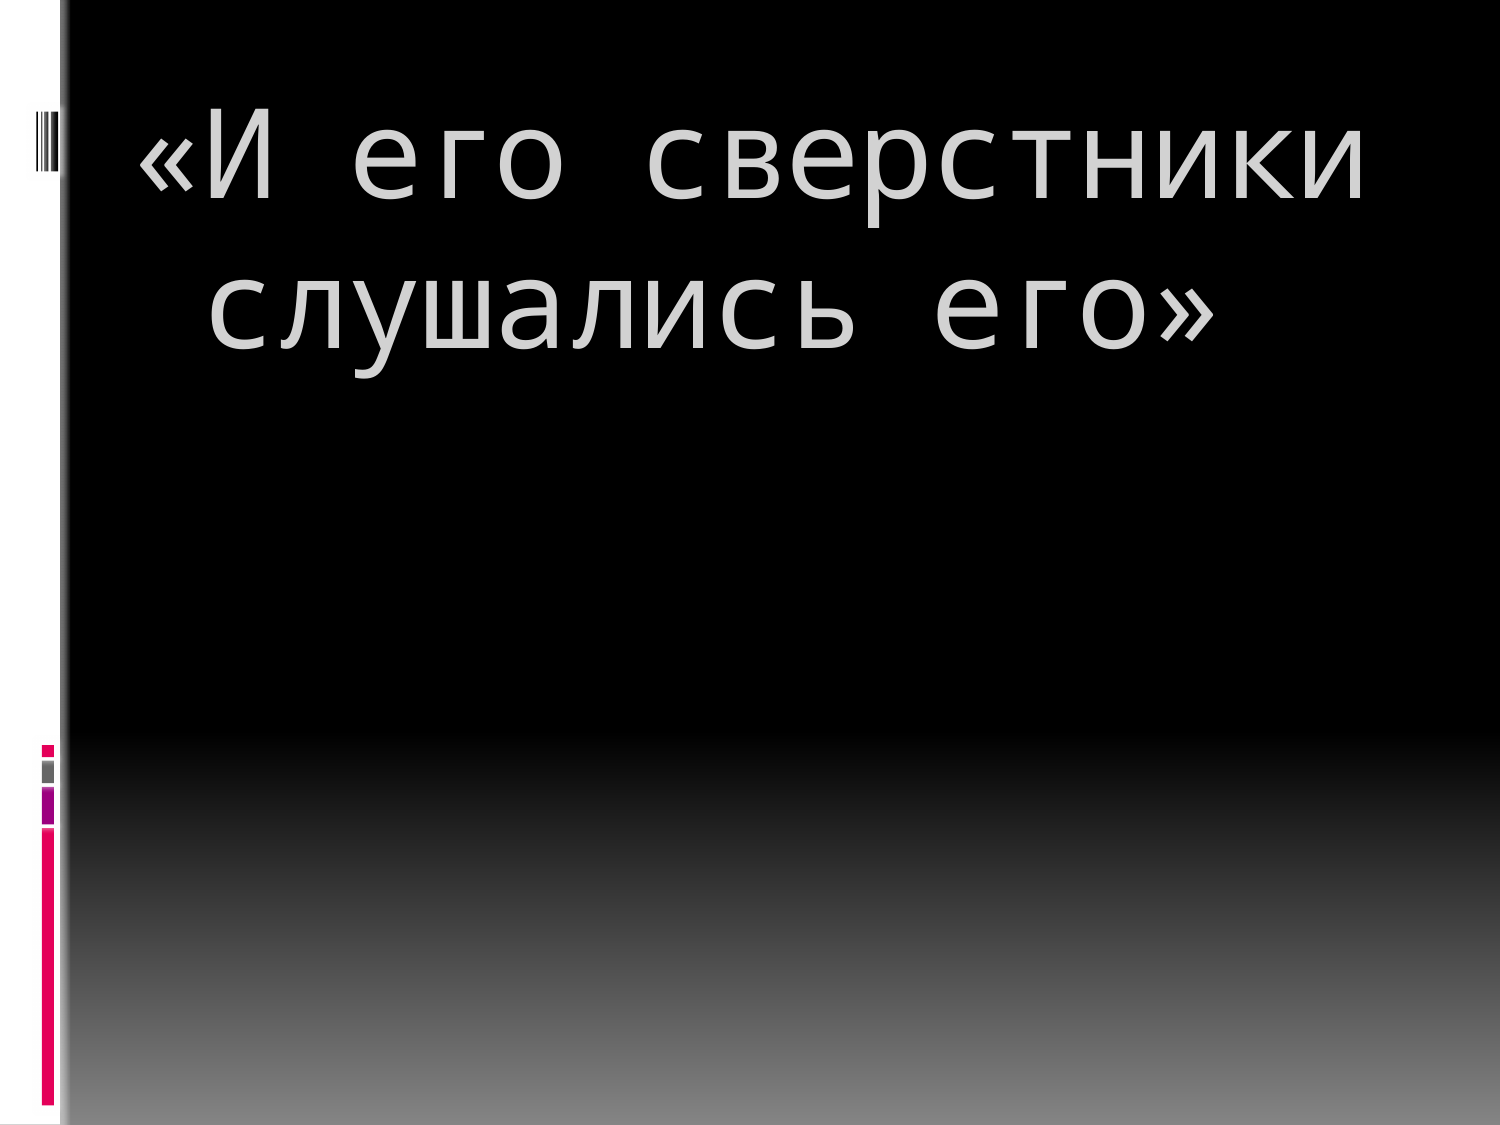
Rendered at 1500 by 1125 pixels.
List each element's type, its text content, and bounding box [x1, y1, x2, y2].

title «И его сверстники слушались его» [112, 66, 1388, 217]
